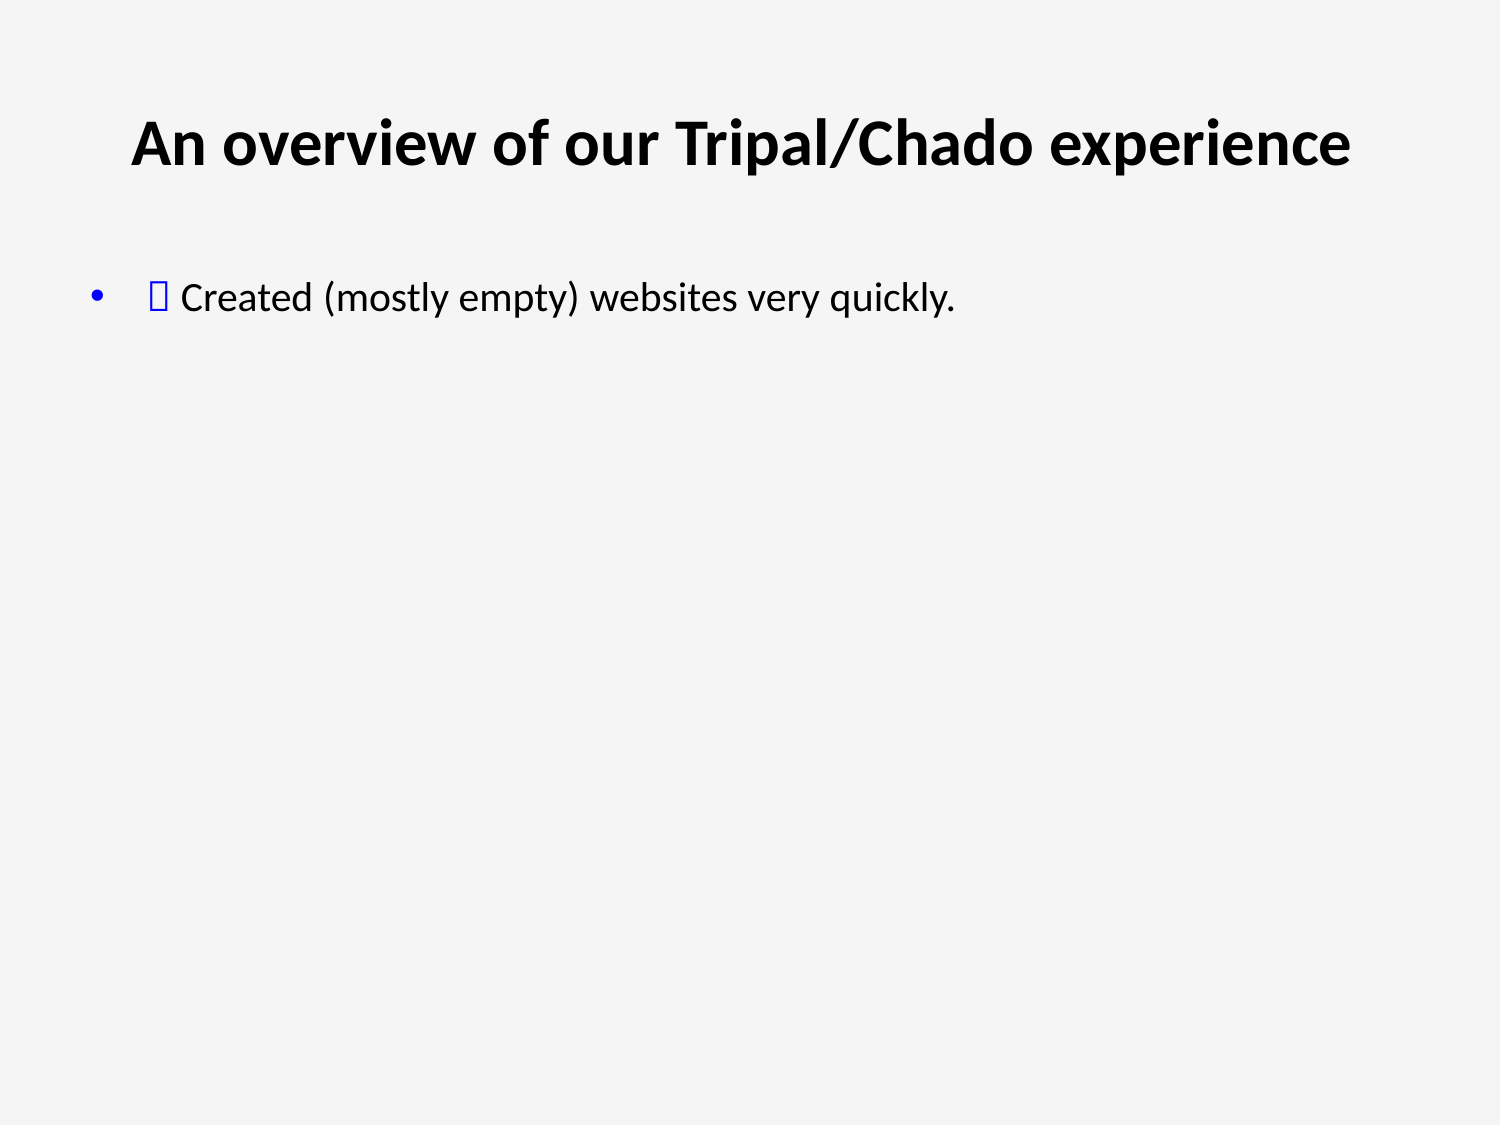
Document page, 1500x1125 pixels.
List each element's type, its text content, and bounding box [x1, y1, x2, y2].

list  Created (mostly empty) websites very quickly. [75, 262, 1425, 912]
title An overview of our Tripal/Chado experience [75, 45, 1425, 233]
